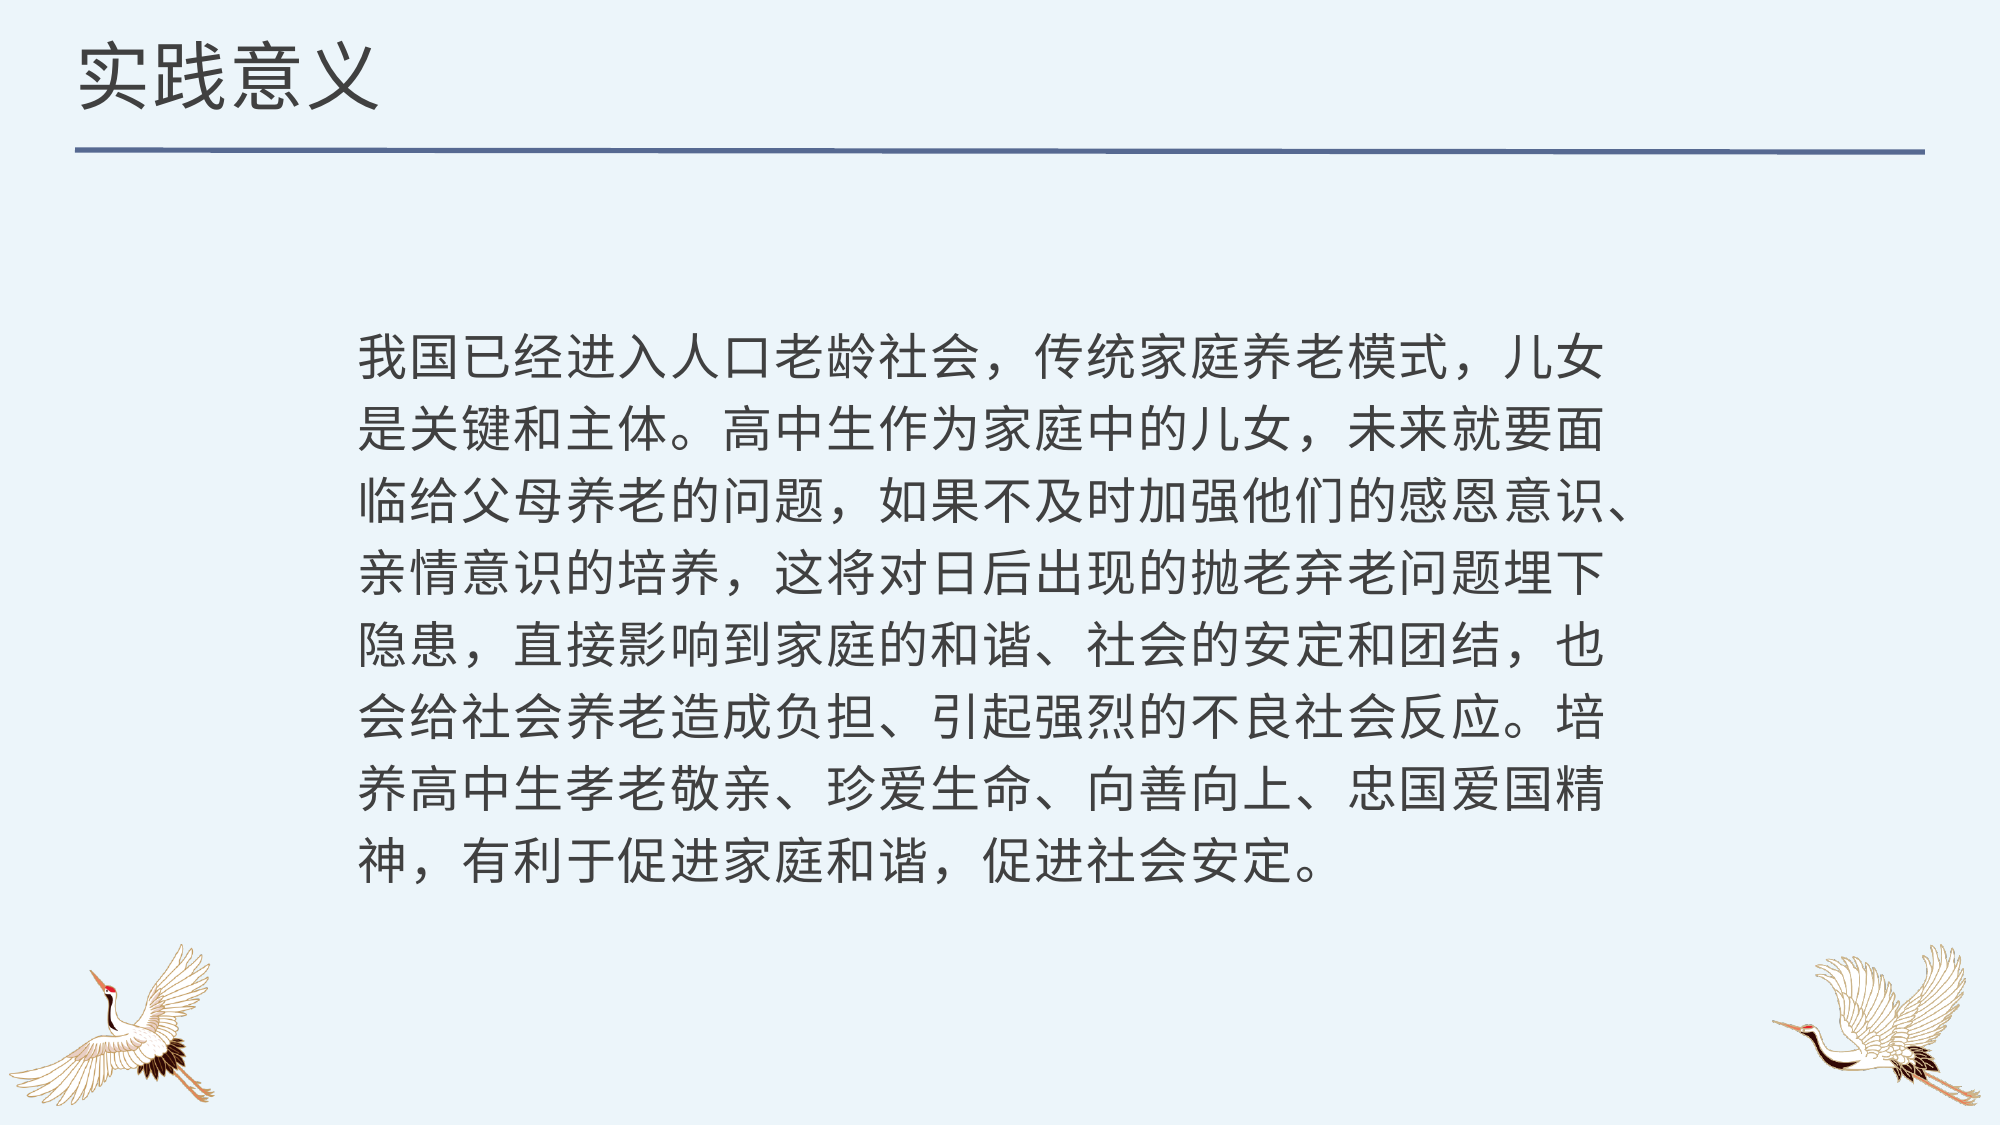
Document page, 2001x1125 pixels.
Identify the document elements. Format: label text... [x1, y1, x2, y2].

picture [1772, 944, 1981, 1106]
text_box 我国已经进入人口老龄社会，传统家庭养老模式，儿女是关键和主体。高中生作为家庭中的儿女，未来就要面临给父母养老的问题，如果不及时加强他们的感恩意识、亲情意识的培养，这将对日后出现的抛老弃老问题埋下隐患，直接影响到家庭的和谐、社会的安定和团结，也会给社会养老造成负担、引起强烈的不良社会反应。培养高中生孝老敬亲、珍爱生命、向善向上、忠国爱国精神，有利于促进家庭和谐，促进社会安定。 [347, 284, 1623, 920]
text_box 实践意义 [75, 24, 1925, 125]
picture [9, 944, 215, 1106]
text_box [74, 149, 1925, 153]
